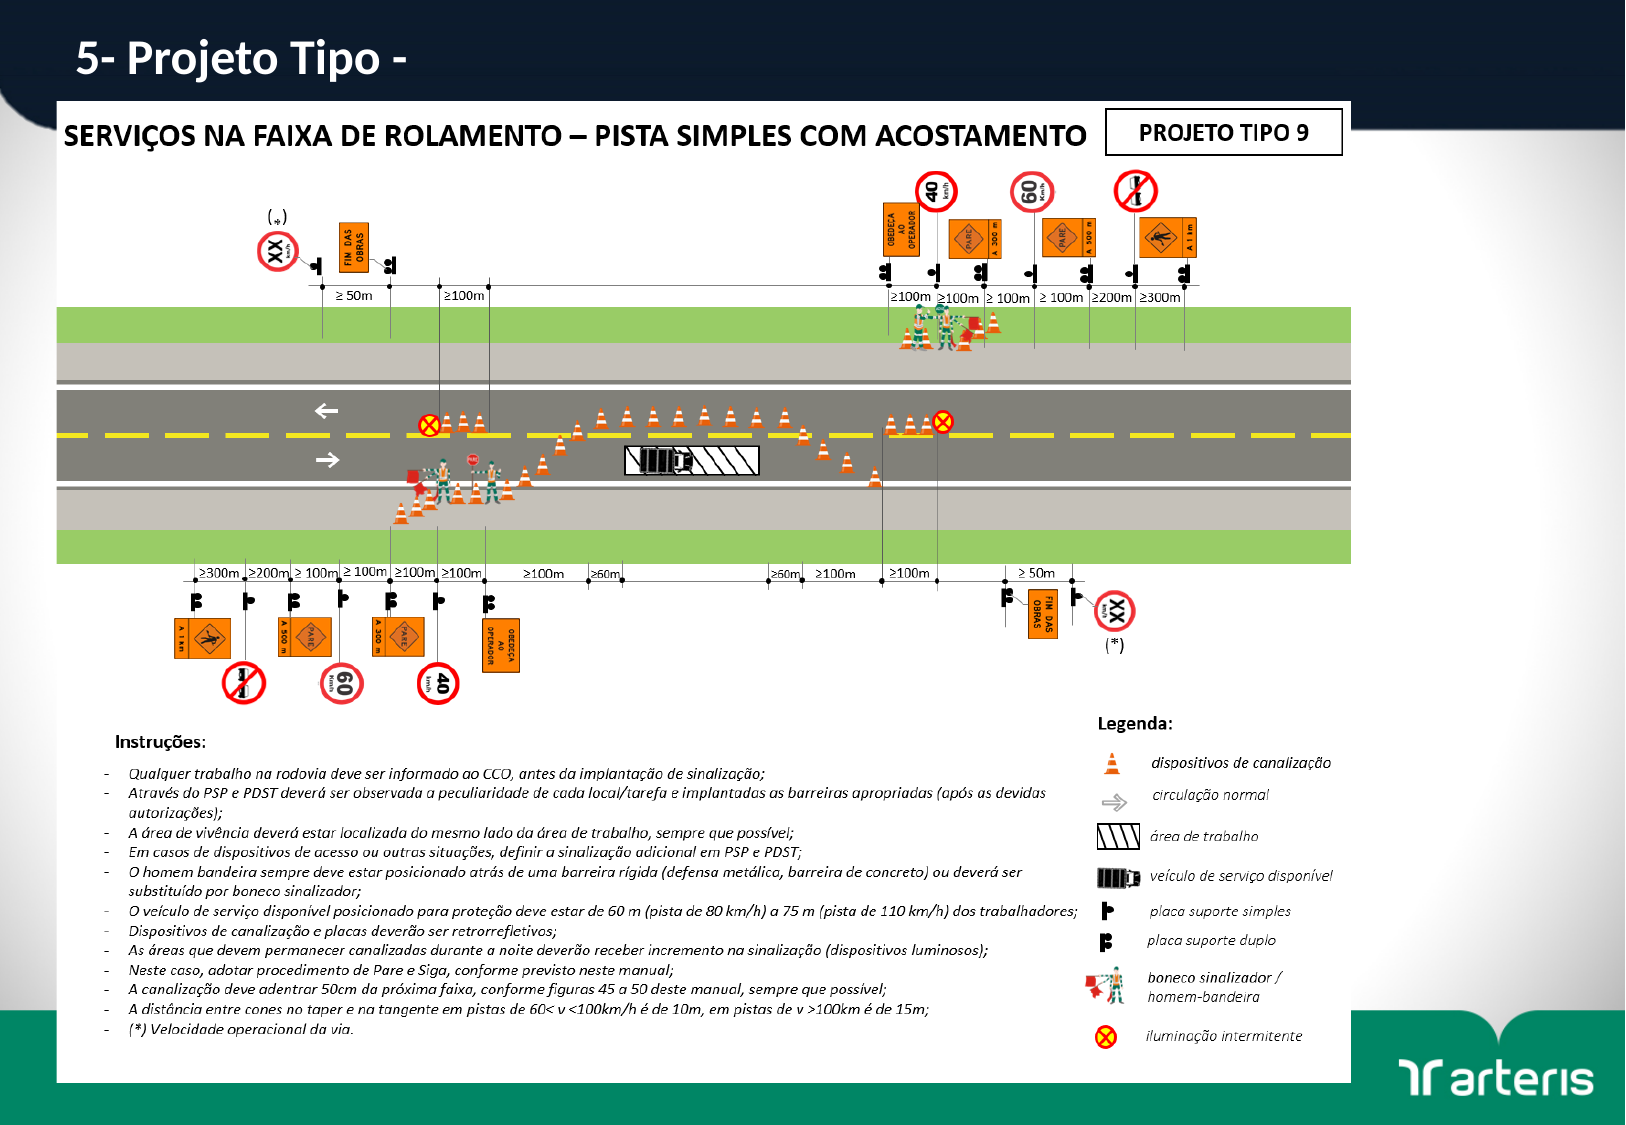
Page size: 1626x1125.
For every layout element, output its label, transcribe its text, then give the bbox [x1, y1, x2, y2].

picture [0, 0, 1625, 1125]
text_box 5- Projeto Tipo - [75, 42, 1341, 85]
